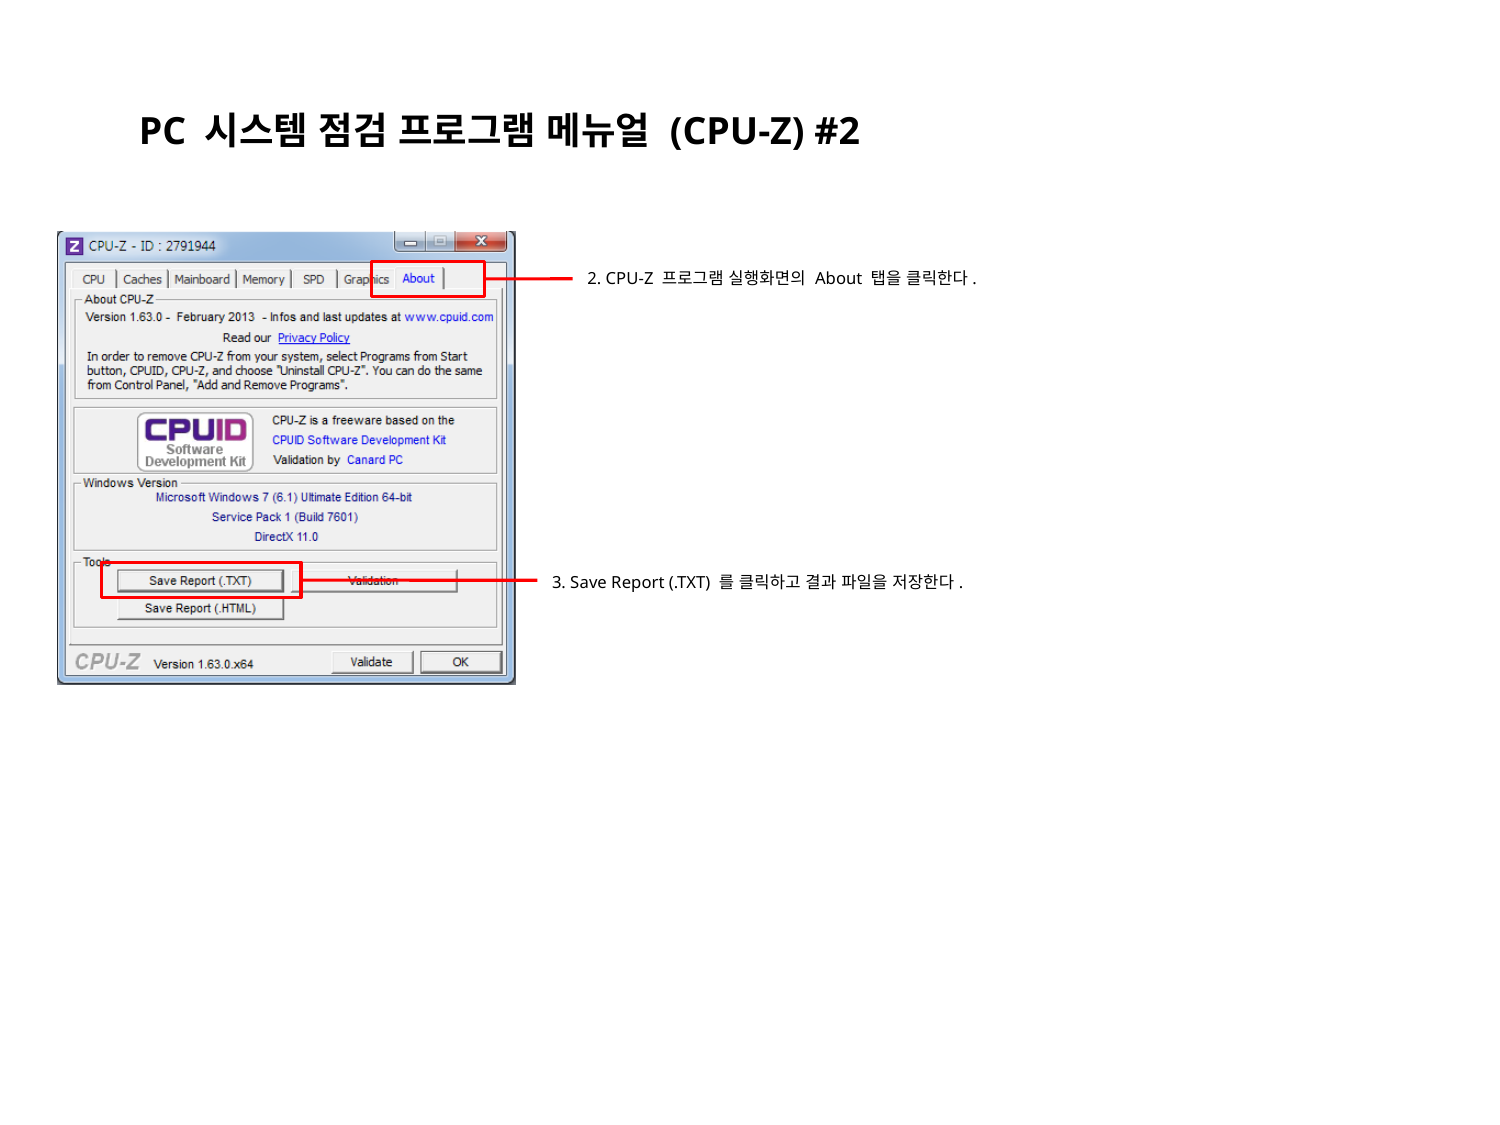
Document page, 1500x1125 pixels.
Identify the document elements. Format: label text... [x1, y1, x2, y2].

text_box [57, 231, 1117, 685]
text_box PC 시스템 점검 프로그램 메뉴얼 (CPU-Z) #2 [123, 100, 1117, 160]
